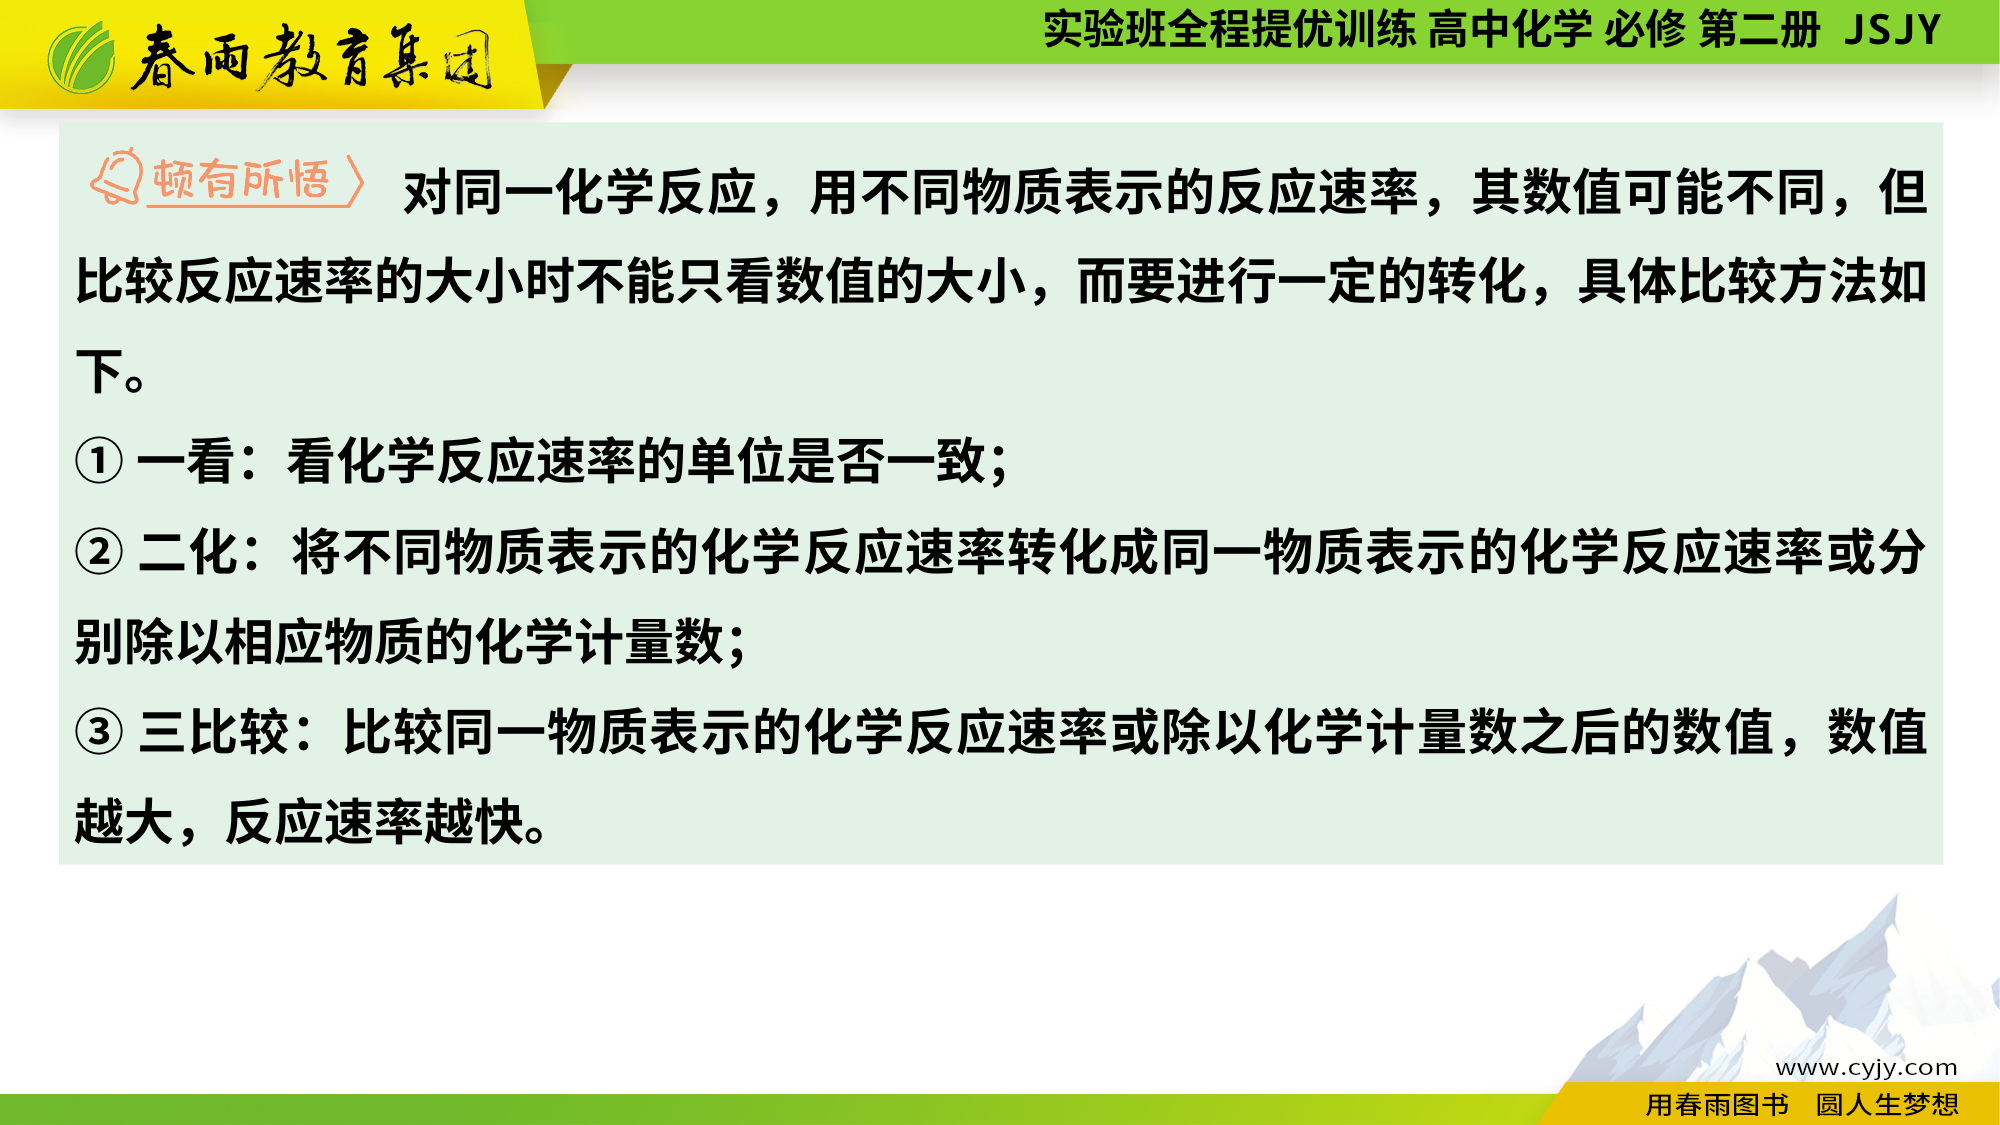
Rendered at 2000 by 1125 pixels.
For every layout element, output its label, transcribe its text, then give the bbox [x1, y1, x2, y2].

list 对同一化学反应，用不同物质表示的反应速率，其数值可能不同，但比较反应速率的大小时不能只看数值的大小，而要进行一定的转化，具体比较方法如下。 ①一看：看化学反应速率的单位是否一致； ②二化：将不同物质表示的化学反应速率转化成同一物质表示的化学反应速率或分别除以相应物质的化学计量数； ③三比较：比较同一物质表示的化学反应速率或除以化学计量数之后的数值，数值越大，反应速率越快。 [59, 122, 1944, 865]
picture [0, 0, 2000, 1125]
